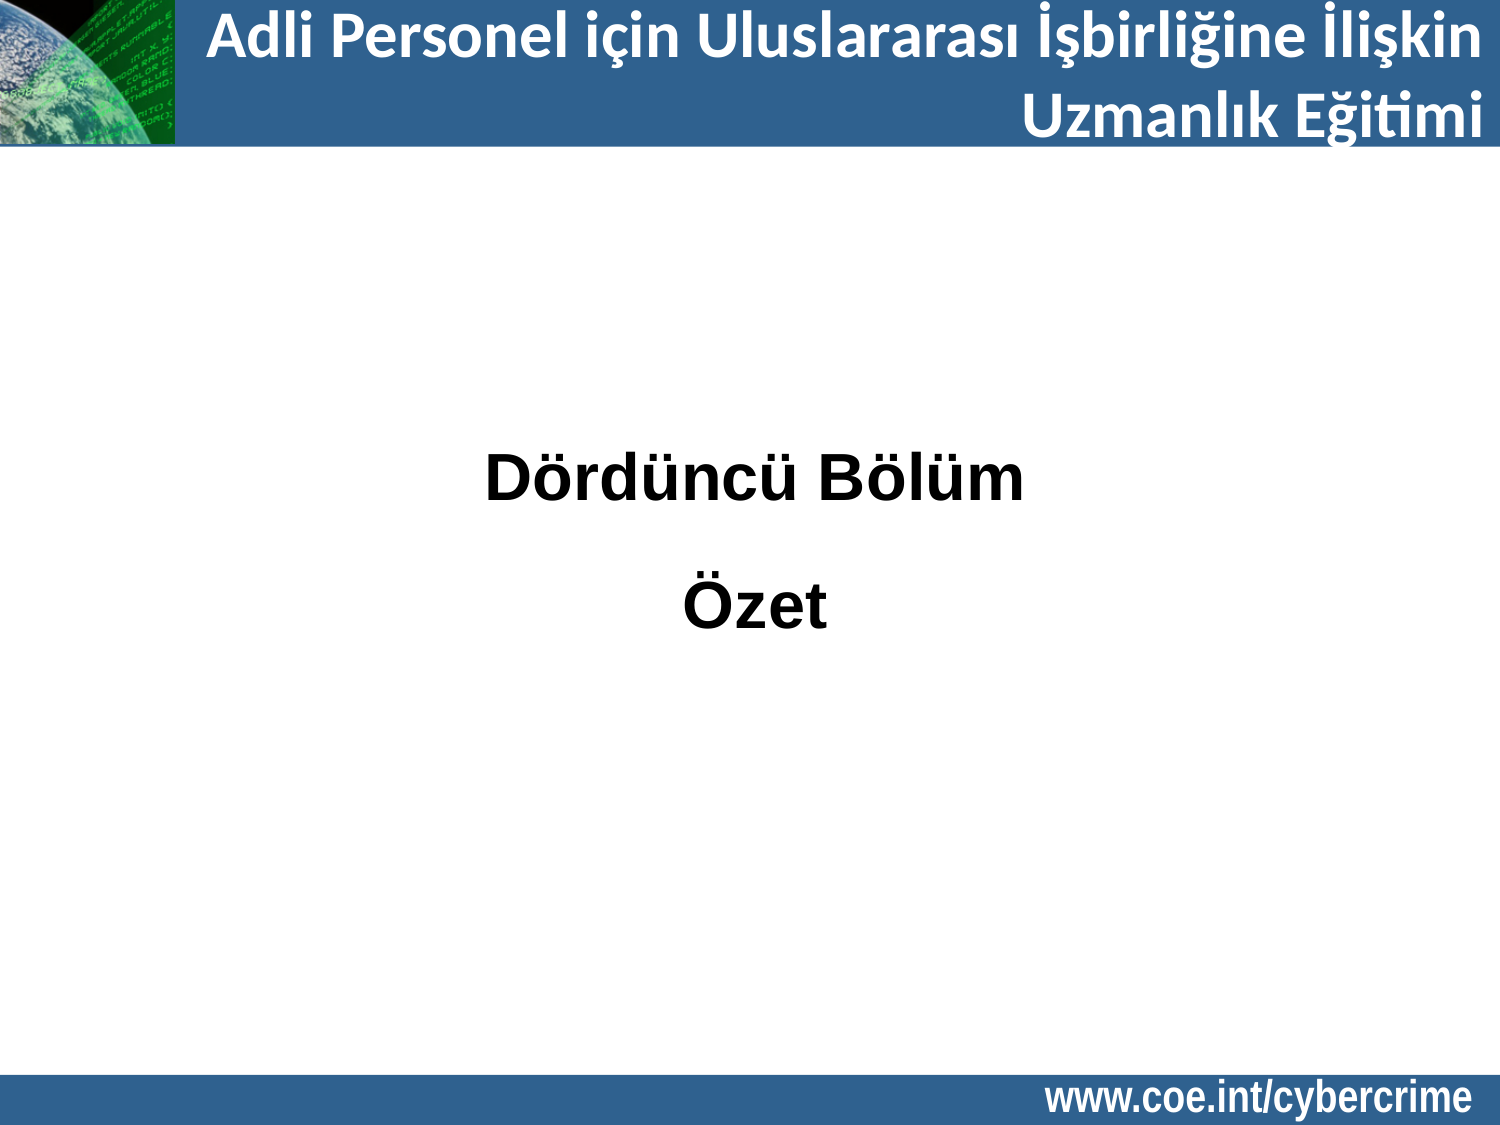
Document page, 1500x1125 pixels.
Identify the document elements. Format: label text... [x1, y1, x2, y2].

text_box Dördüncü Bölüm Özet [56, 441, 1455, 713]
text_box www.coe.int/cybercrime [1030, 1059, 1500, 1125]
text_box Adli Personel için Uluslararası İşbirliğine İlişkin Uzmanlık Eğitimi [177, 0, 1500, 149]
picture [0, 0, 175, 144]
text_box [0, 1073, 1030, 1125]
